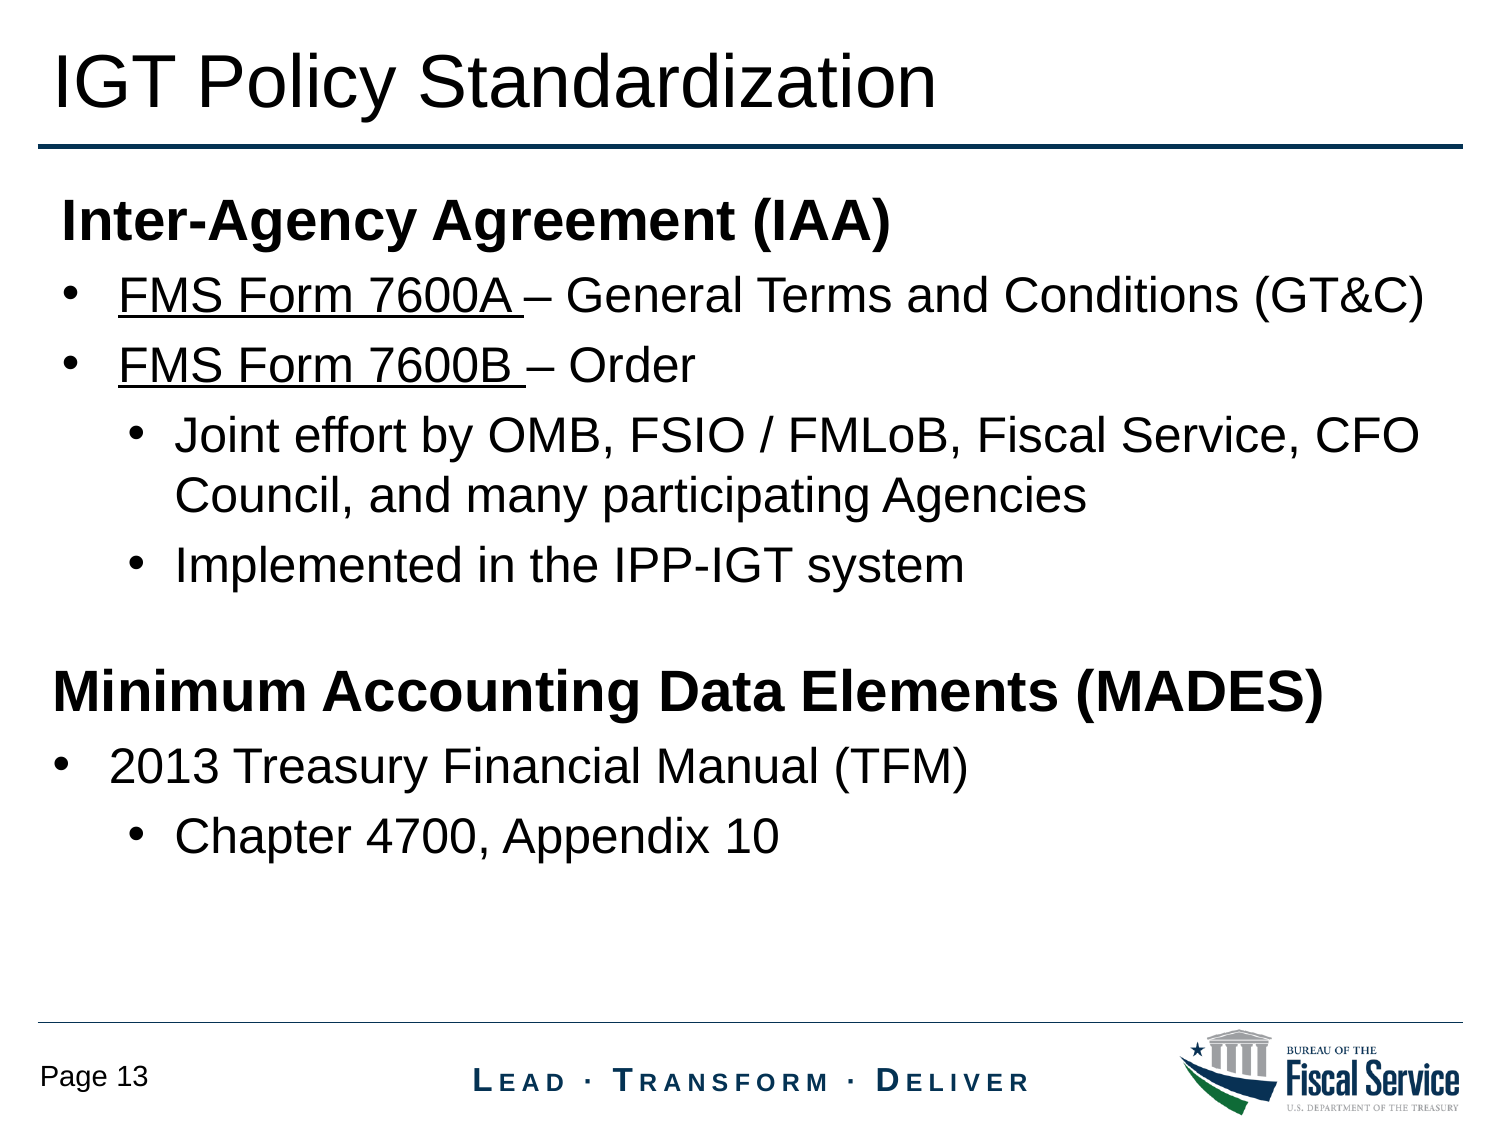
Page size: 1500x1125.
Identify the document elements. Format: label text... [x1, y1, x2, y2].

list Inter-Agency Agreement (IAA) FMS Form 7600A – General Terms and Conditions (GT&C) FMS Form 7600B – Order Joint effort by OMB, FSIO / FMLoB, Fiscal Service, CFO Council, and many participating Agencies Implemented in the IPP-IGT system Minimum Accounting Data Elements (MADES) 2013 Treasury Financial Manual (TFM) Chapter 4700, Appendix 10 [37, 174, 1463, 1013]
picture [1175, 1026, 1463, 1118]
list IGT Policy Standardization [37, 24, 1463, 138]
